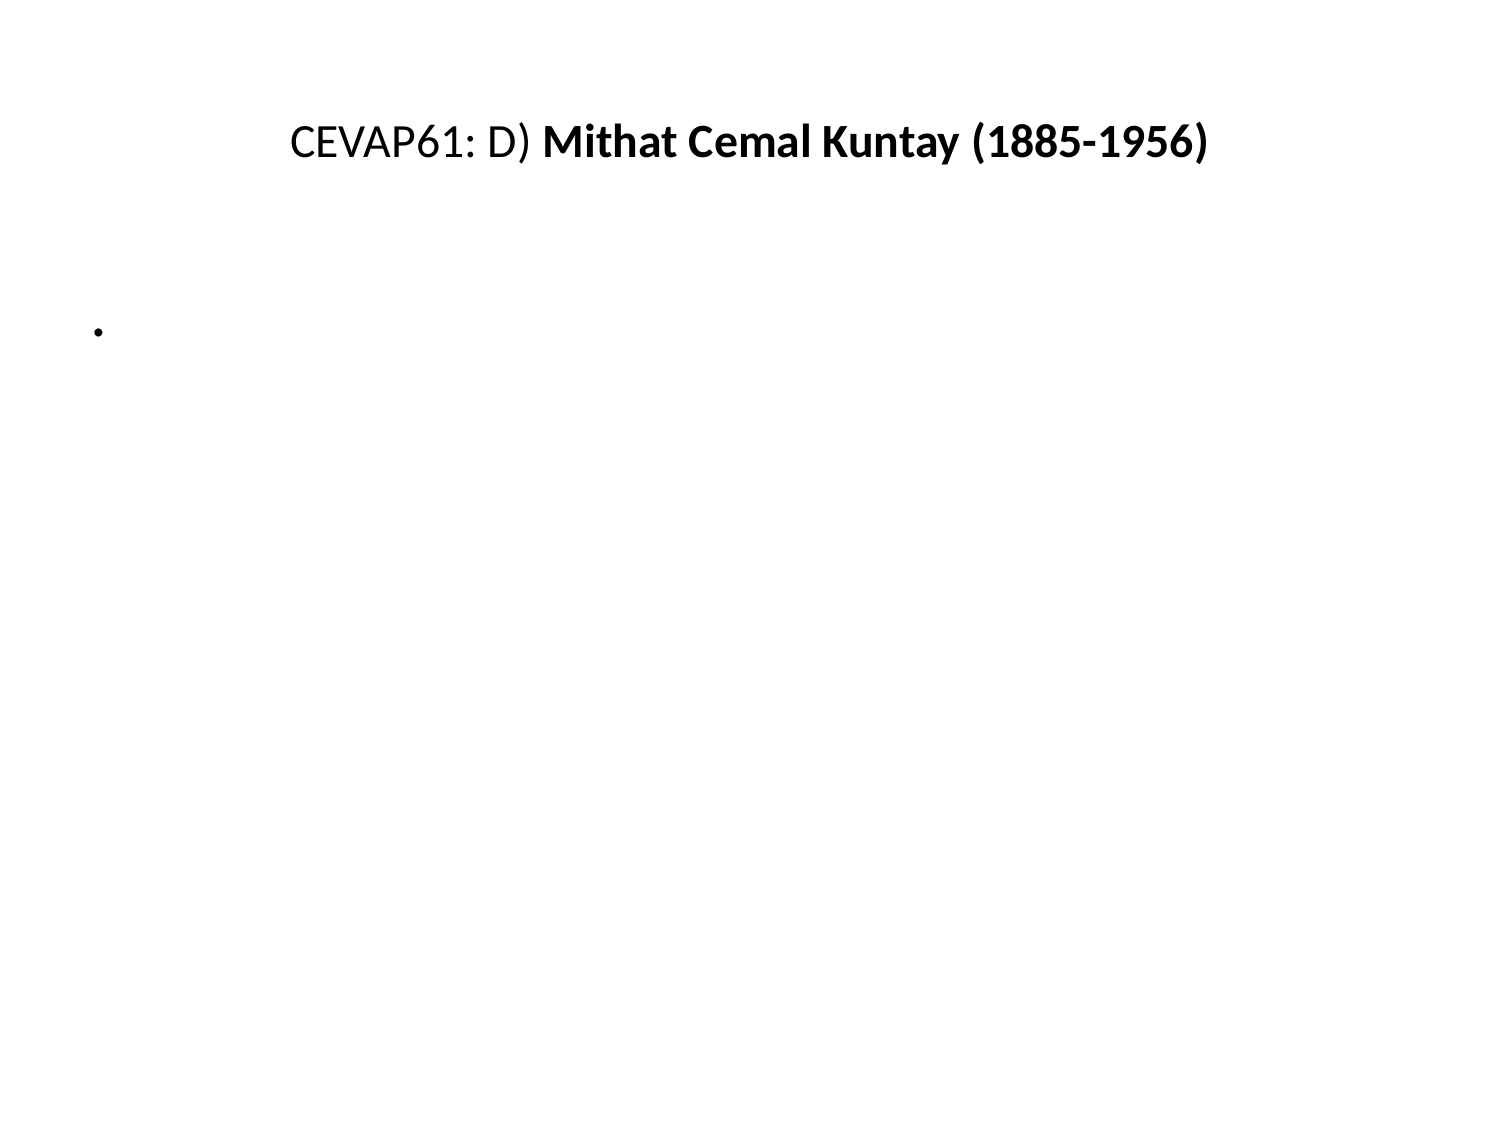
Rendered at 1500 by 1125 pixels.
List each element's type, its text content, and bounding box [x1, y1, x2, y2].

title CEVAP61: D) Mithat Cemal Kuntay (1885-1956) [75, 45, 1425, 233]
list . [75, 262, 1425, 1005]
